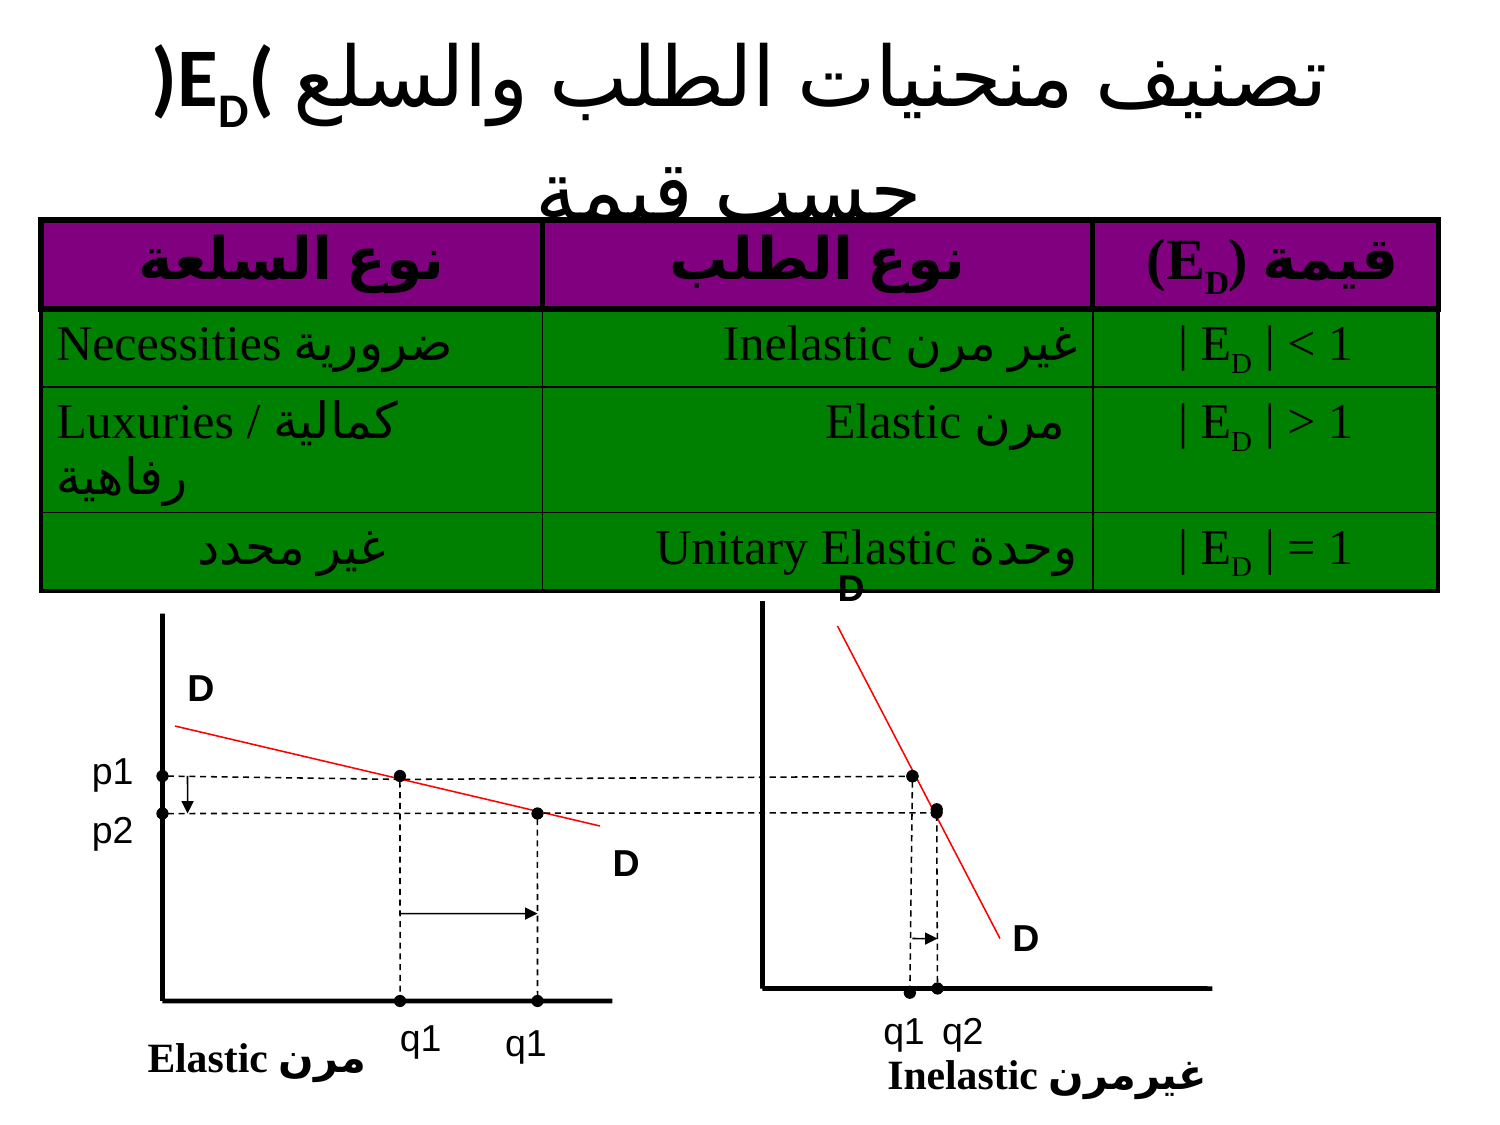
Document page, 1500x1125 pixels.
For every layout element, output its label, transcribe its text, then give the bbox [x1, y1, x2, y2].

text_box [393, 993, 407, 1006]
table_header نوع السلعة [44, 223, 540, 306]
text_box [930, 803, 943, 938]
table_cell Necessities ضرورية [43, 312, 542, 386]
text_box [931, 939, 944, 995]
text_box D [822, 556, 880, 617]
text_box [156, 769, 187, 783]
table_header قيمة (ED) [1095, 223, 1436, 306]
text_box q1 [490, 1011, 562, 1072]
text_box Elastic مرن [132, 1023, 392, 1088]
text_box q1 [868, 999, 927, 1060]
text_box [393, 769, 407, 788]
text_box [399, 907, 538, 920]
text_box p2 [77, 798, 149, 859]
table_cell | ED | = 1 [1094, 513, 1436, 589]
table_cell Elastic مرن [543, 388, 1092, 512]
table_cell Inelastic غير مرن [543, 312, 1092, 386]
table_header نوع الطلب [545, 223, 1090, 306]
table_cell غير محدد [43, 513, 542, 589]
text_box D [597, 831, 655, 892]
text_box q2 [927, 999, 999, 1040]
title )ED( تصنيف منحنيات الطلب والسلع حسب قيمة [64, 54, 1415, 206]
table_cell Luxuries كمالية / رفاهية [43, 388, 542, 512]
text_box q1 [385, 1006, 457, 1067]
table_cell | ED | < 1 [1094, 312, 1436, 386]
text_box [181, 775, 194, 814]
text_box [531, 807, 544, 825]
text_box [188, 776, 394, 780]
text_box [156, 807, 187, 820]
text_box [912, 932, 938, 945]
text_box D [172, 656, 230, 717]
table_cell Unitary Elastic وحدة [543, 513, 1092, 589]
text_box [531, 994, 544, 1008]
text_box [406, 776, 906, 780]
text_box [903, 769, 919, 999]
text_box Inelastic غيرمرن [872, 1040, 1233, 1106]
text_box D [997, 906, 1055, 967]
table_cell | ED | > 1 [1094, 388, 1436, 512]
text_box [913, 811, 936, 819]
text_box p1 [77, 739, 149, 798]
